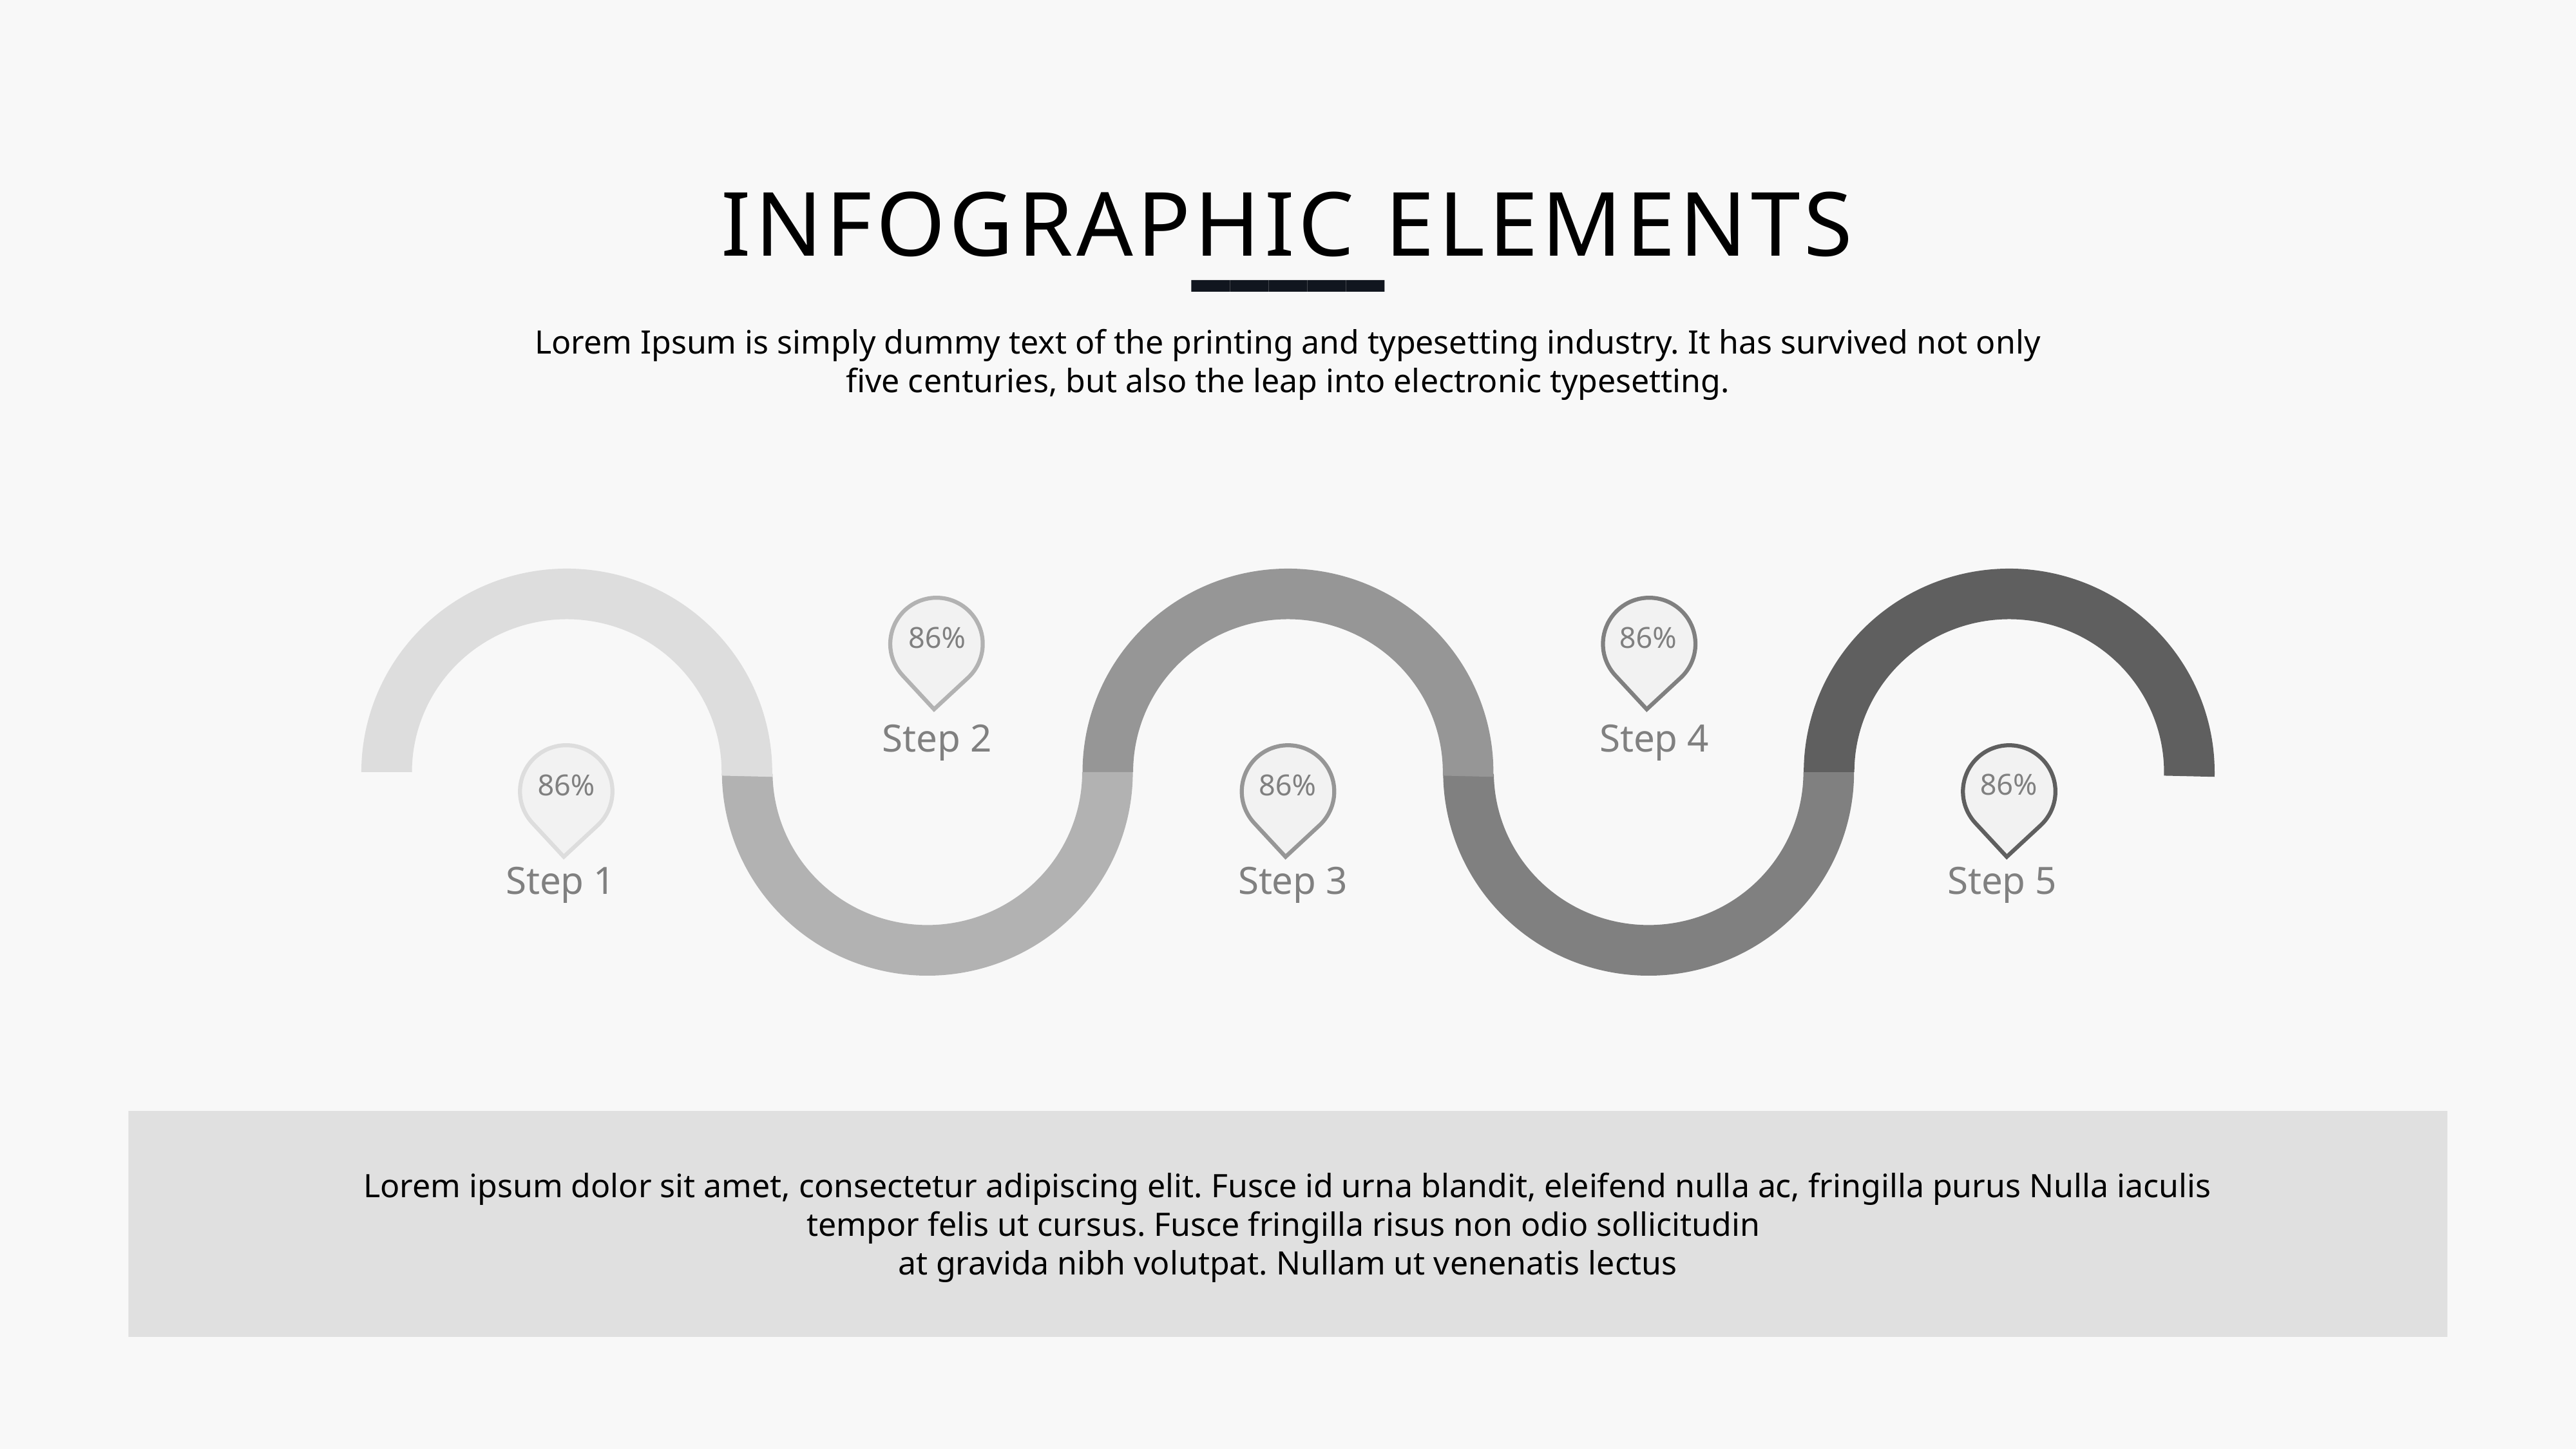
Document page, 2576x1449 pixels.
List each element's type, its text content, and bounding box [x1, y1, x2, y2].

text_box Lorem ipsum dolor sit amet, consectetur adipiscing elit. Fusce id urna blandit, eleifend nulla ac, fringilla purus Nulla iaculis tempor felis ut cursus. Fusce fringilla risus non odio sollicitudin at gravida nibh volutpat. Nullam ut venenatis lectus [350, 1160, 2226, 1286]
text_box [361, 568, 2215, 976]
text_box [128, 1110, 2448, 1338]
text_box Lorem Ipsum is simply dummy text of the printing and typesetting industry. It has survived not only five centuries, but also the leap into electronic typesetting. [506, 316, 2070, 404]
text_box INFOGRAPHIC ELEMENTS [128, 164, 2448, 278]
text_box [1191, 279, 1385, 292]
